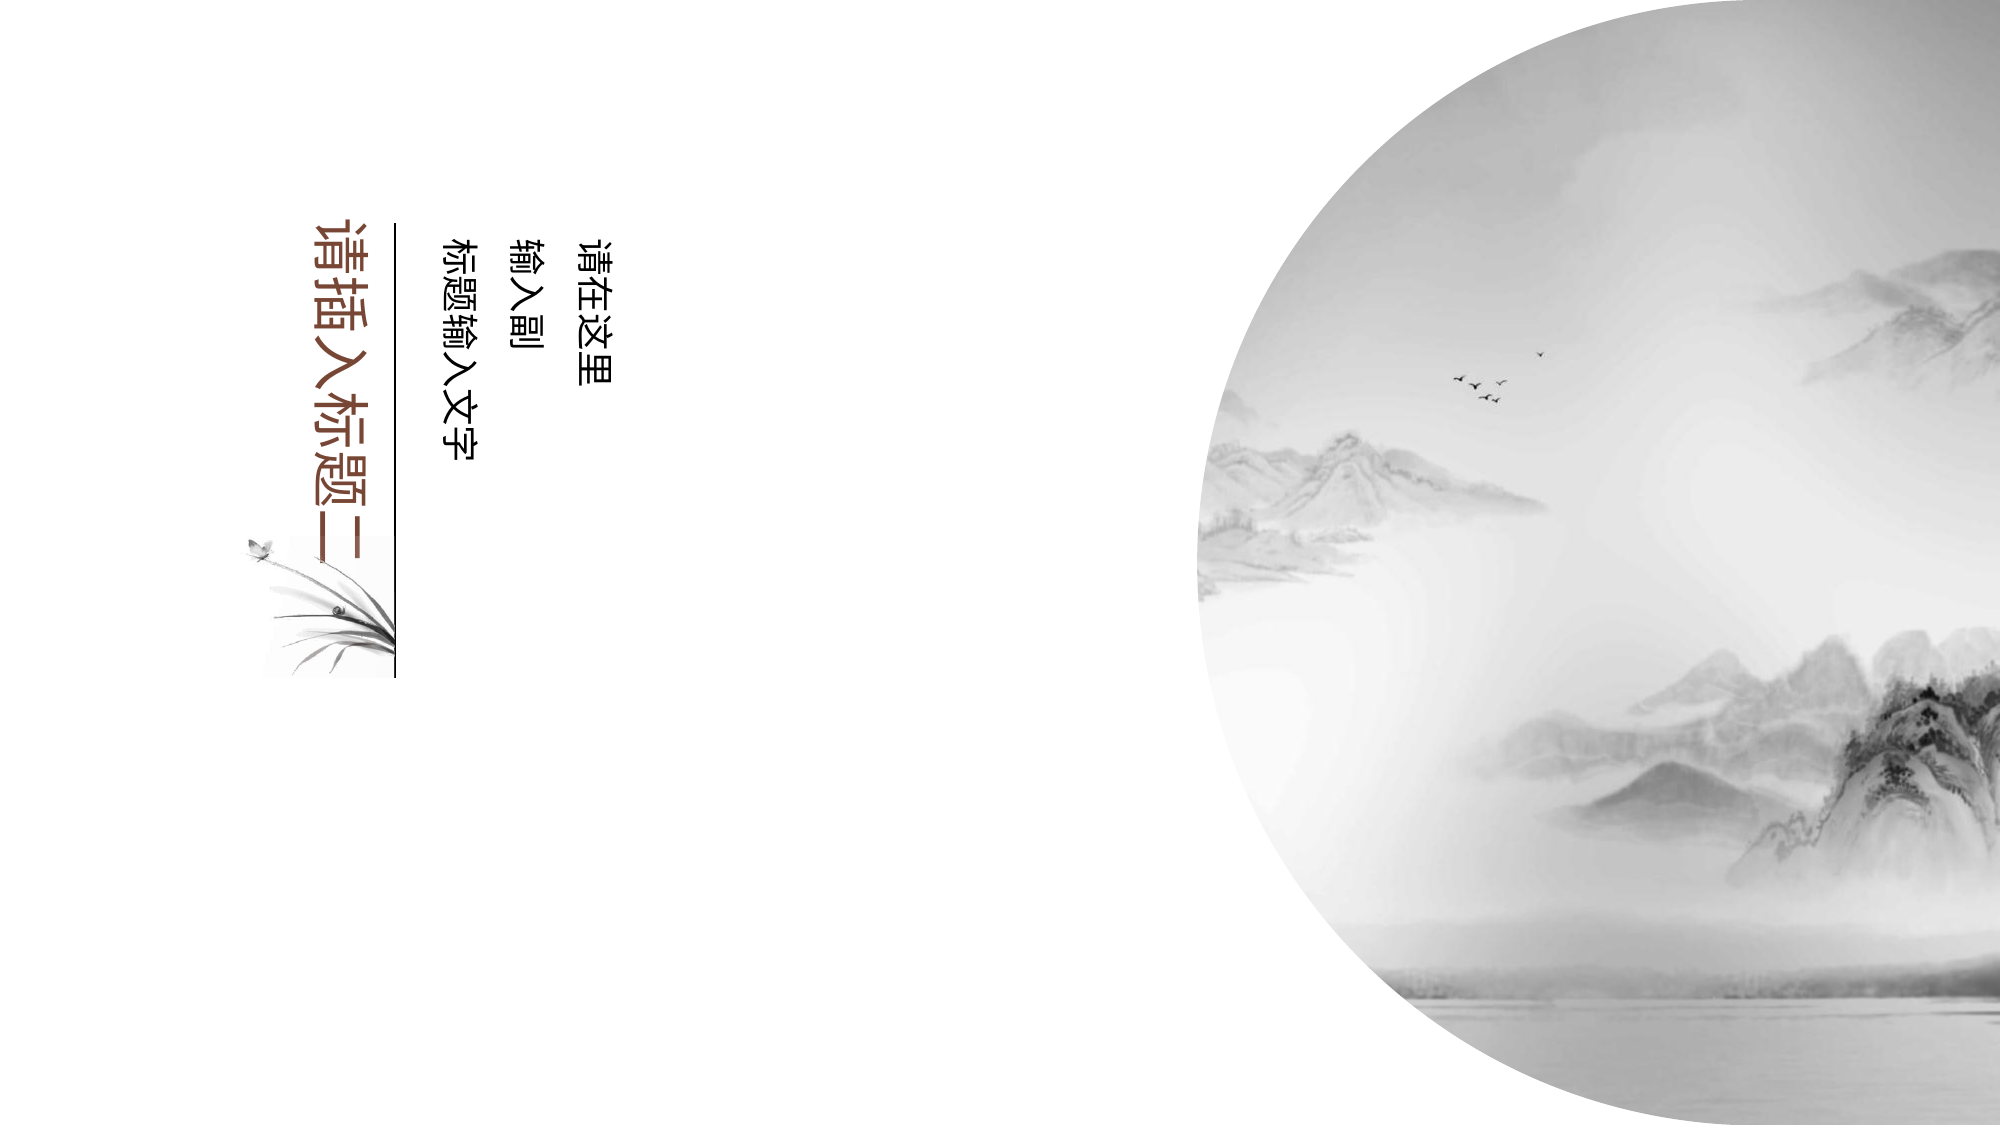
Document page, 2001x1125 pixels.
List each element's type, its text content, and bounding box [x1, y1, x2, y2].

text_box 请在这里 输入副 标题输入文字 [413, 223, 649, 479]
text_box [1196, 0, 2000, 1125]
text_box 请插入标题二 [283, 202, 385, 536]
picture [240, 536, 395, 678]
